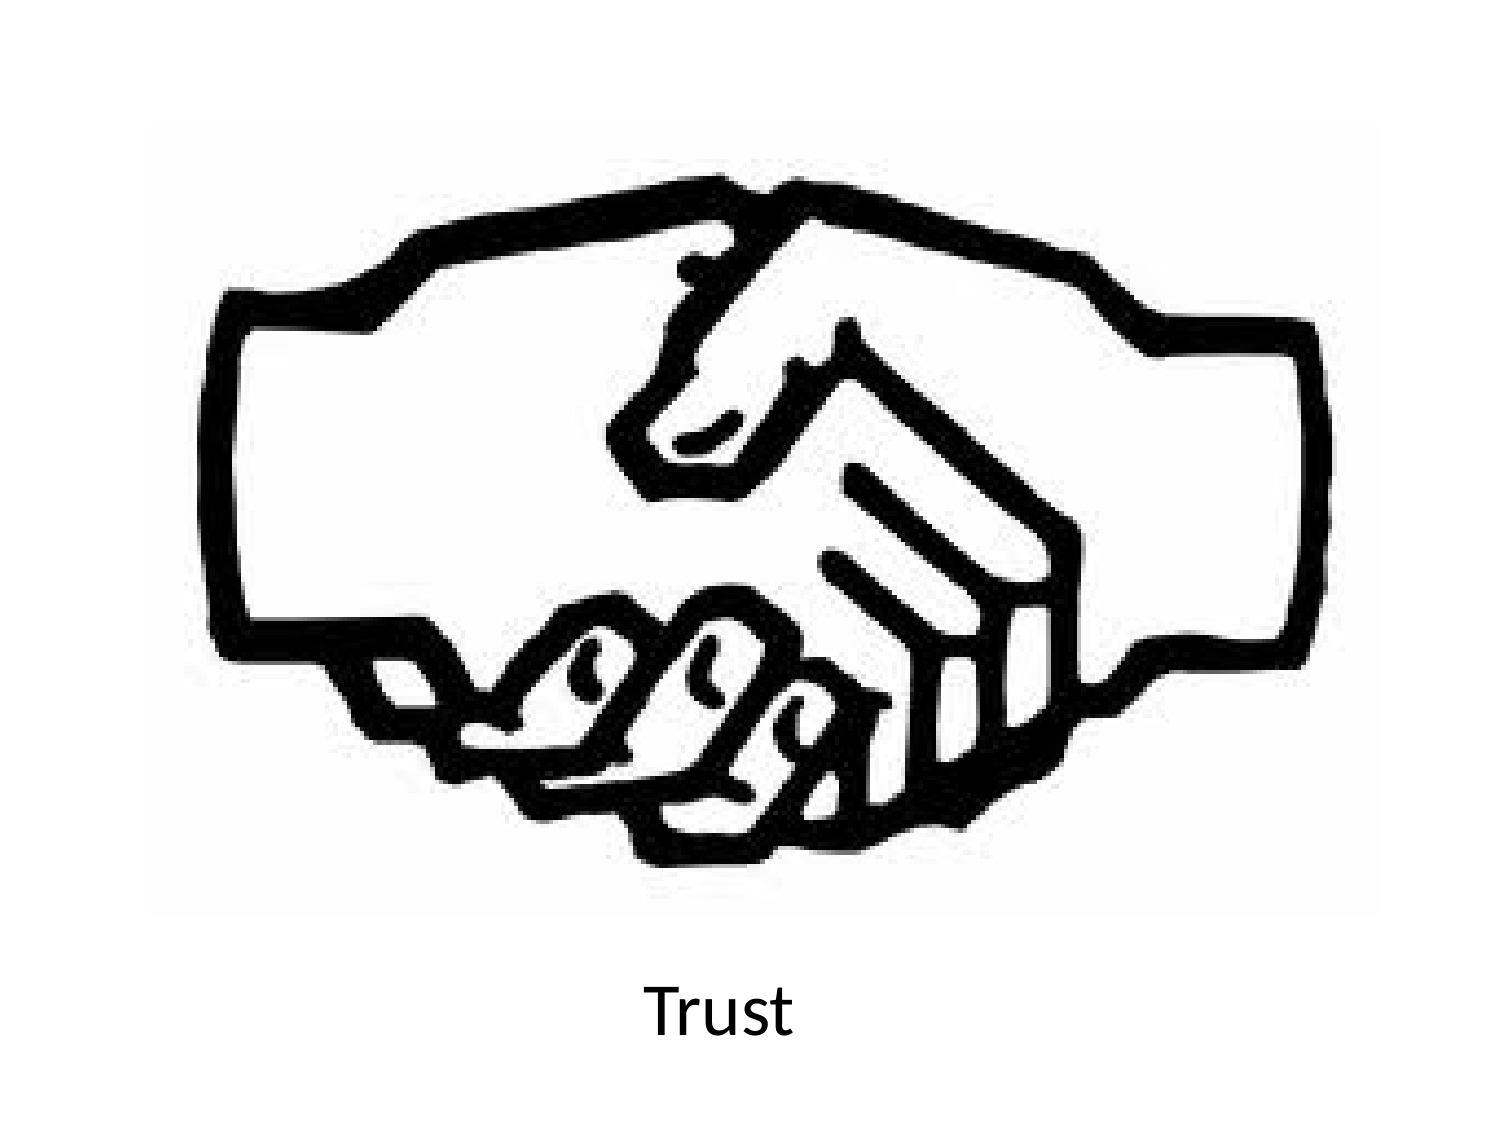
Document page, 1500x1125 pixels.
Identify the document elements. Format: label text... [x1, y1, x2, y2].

text_box Trust [628, 952, 810, 1058]
picture [148, 124, 1381, 917]
